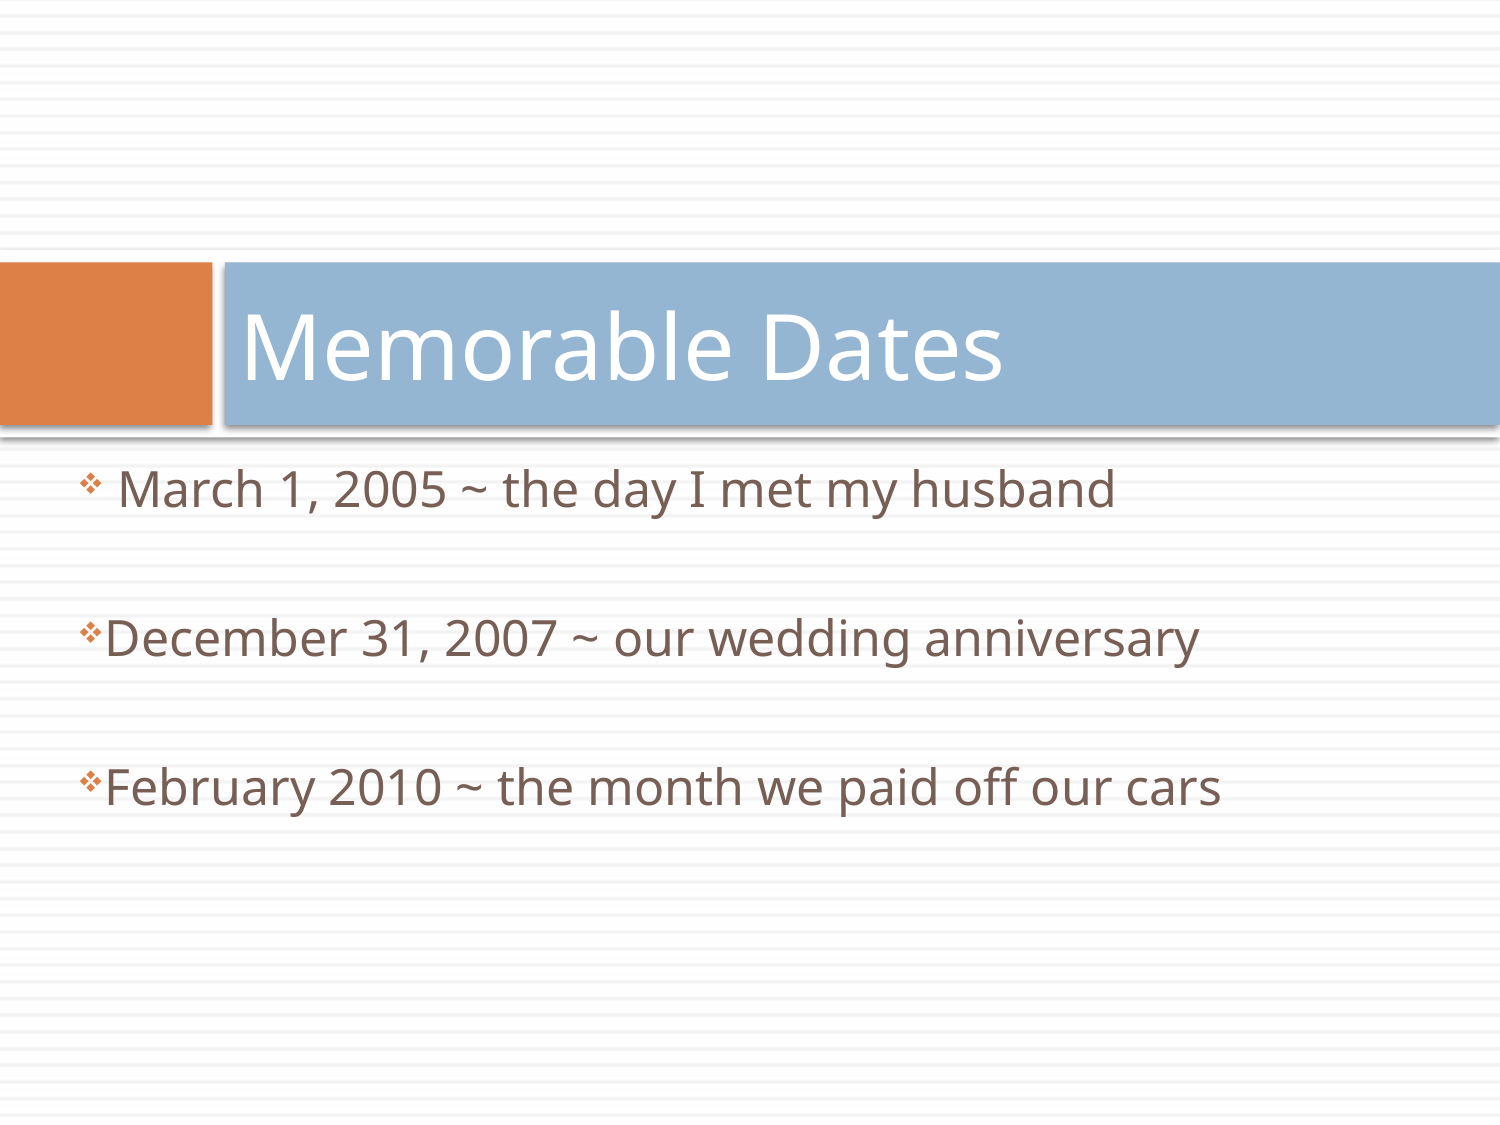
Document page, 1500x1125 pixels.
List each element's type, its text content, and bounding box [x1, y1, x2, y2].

list March 1, 2005 ~ the day I met my husband December 31, 2007 ~ our wedding anniversary February 2010 ~ the month we paid off our cars [62, 450, 1394, 1075]
title Memorable Dates [225, 262, 1475, 425]
